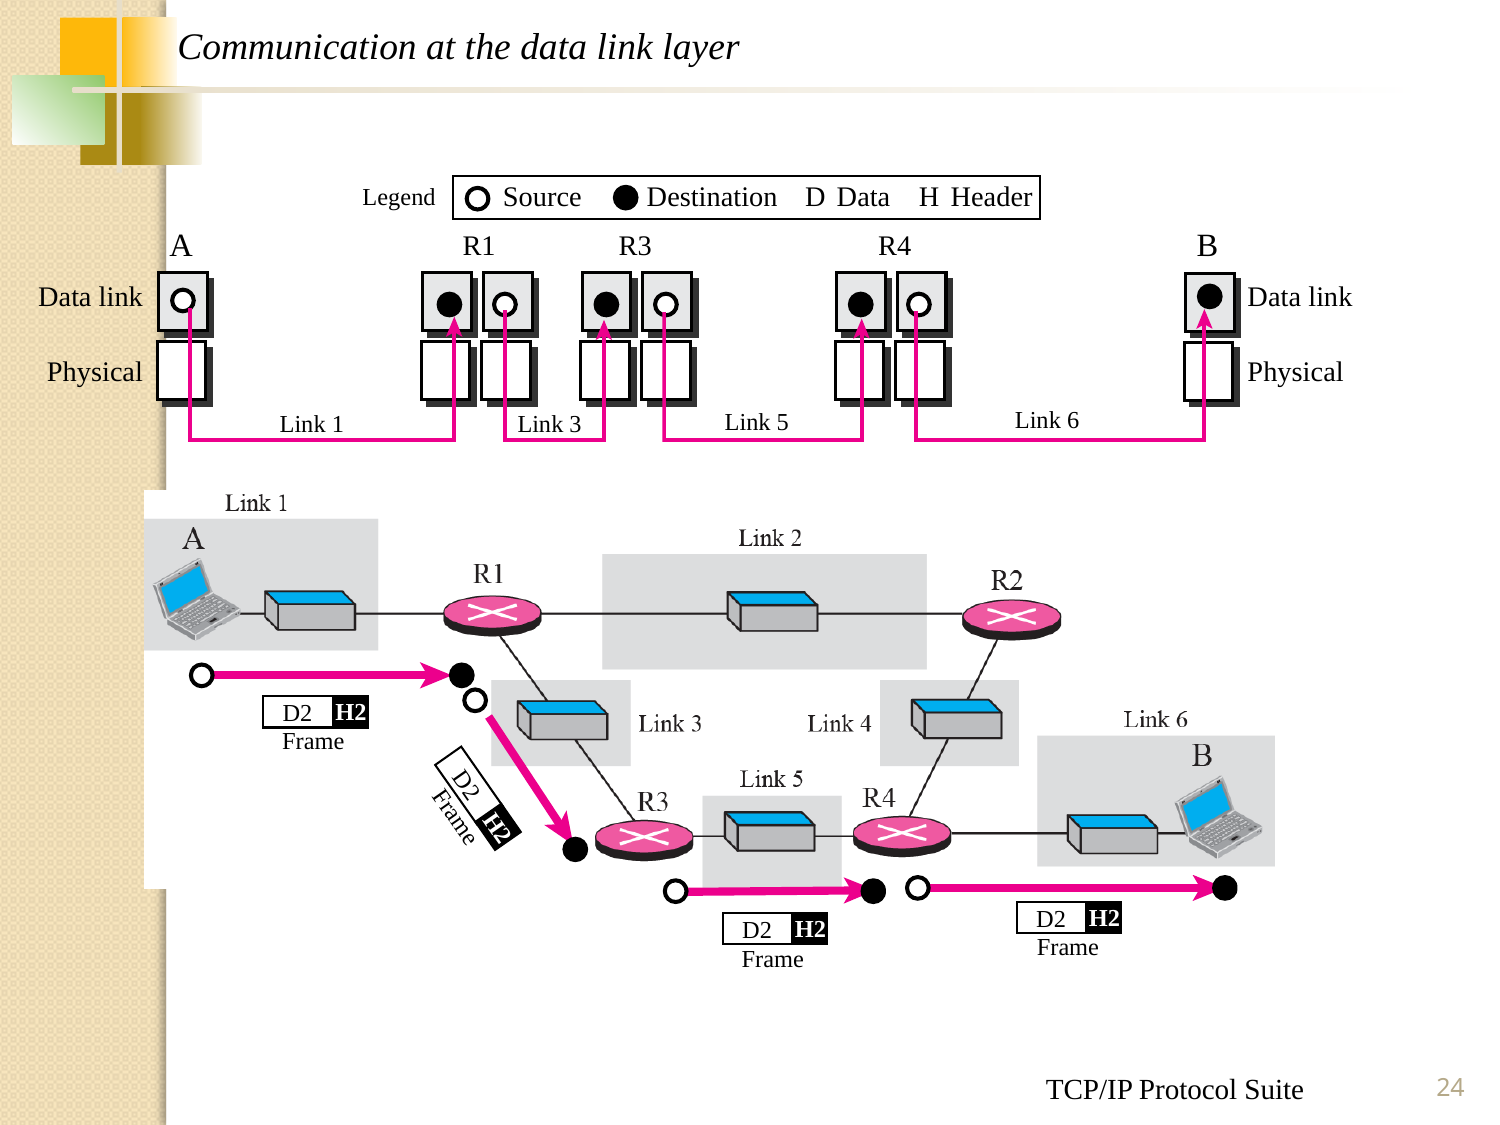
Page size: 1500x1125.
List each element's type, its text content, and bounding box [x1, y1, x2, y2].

picture [144, 490, 1276, 976]
text_box Communication at the data link layer [162, 14, 1100, 75]
text_box [141, 93, 202, 165]
text_box [116, 0, 122, 87]
slide_number 24 [1413, 1034, 1488, 1113]
text_box [12, 75, 105, 145]
text_box [60, 17, 116, 86]
text_box [80, 93, 116, 165]
text_box [72, 87, 1423, 93]
text_box [122, 17, 177, 86]
text_box [116, 93, 122, 171]
text_box [122, 93, 141, 165]
picture [37, 174, 1353, 443]
footer TCP/IP Protocol Suite [937, 1034, 1413, 1113]
